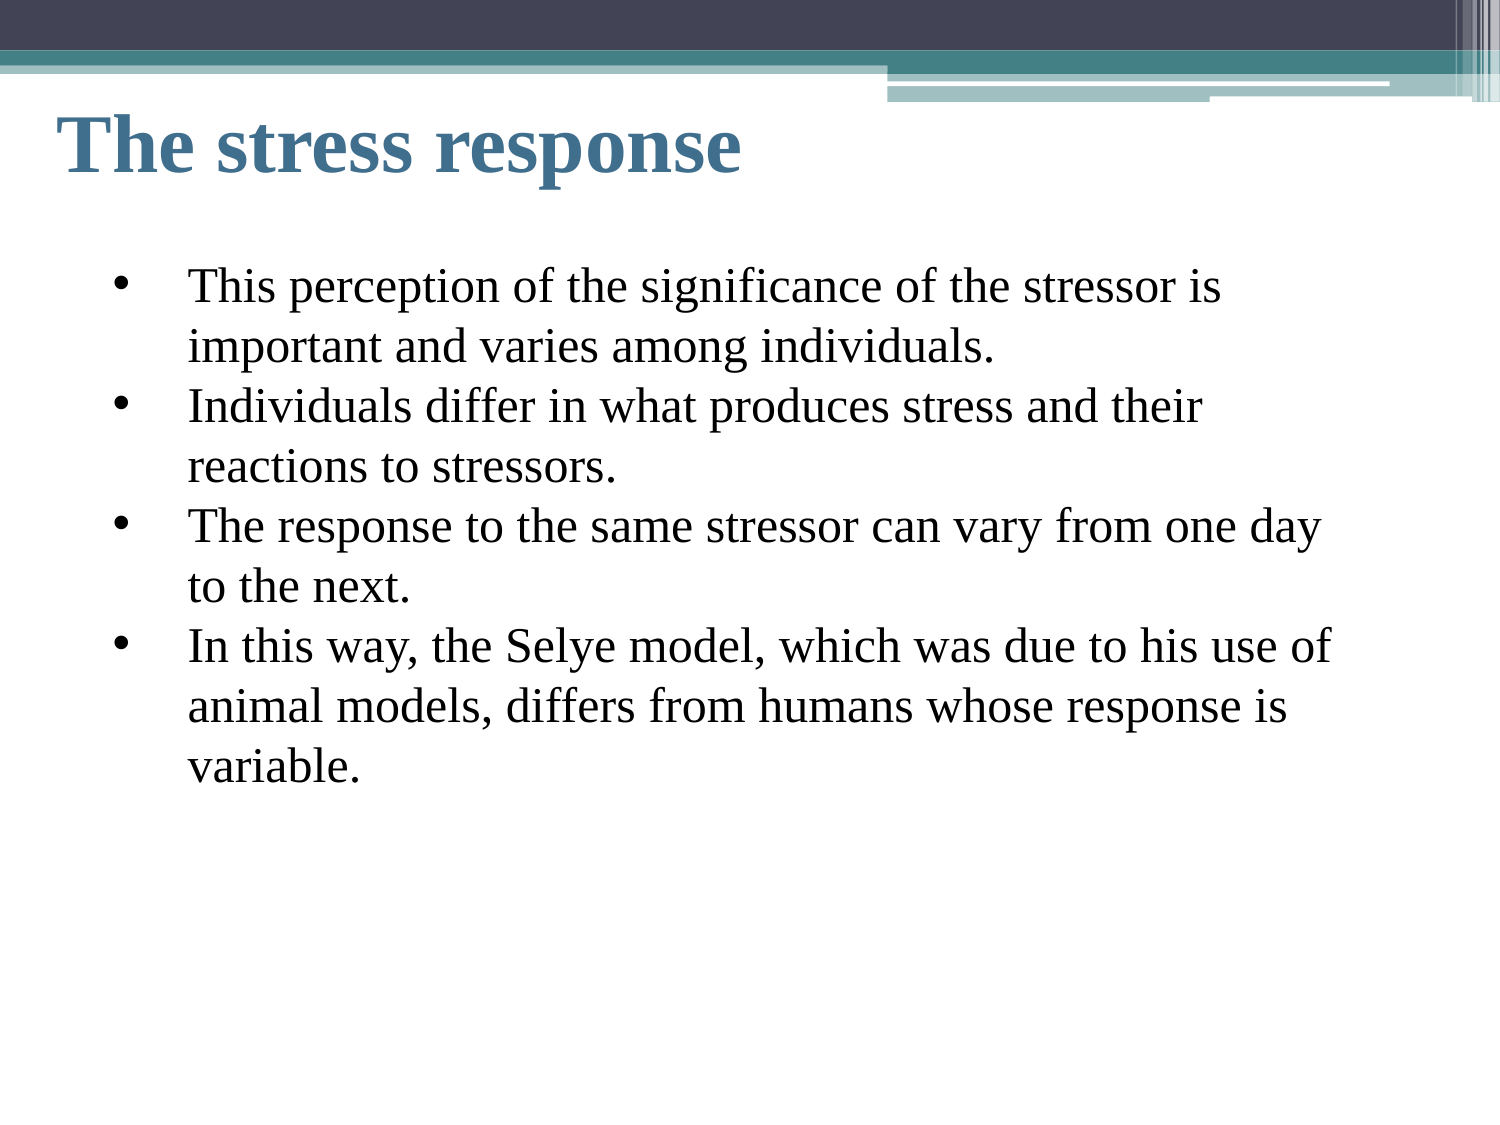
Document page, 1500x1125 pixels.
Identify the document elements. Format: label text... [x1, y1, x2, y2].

title The stress response [56, 88, 1444, 194]
list This perception of the significance of the stressor is important and varies among individuals. Individuals differ in what produces stress and their reactions to stressors. The response to the same stressor can vary from one day to the next. In this way, the Selye model, which was due to his use of animal models, differs from humans whose response is variable. [112, 252, 1363, 798]
